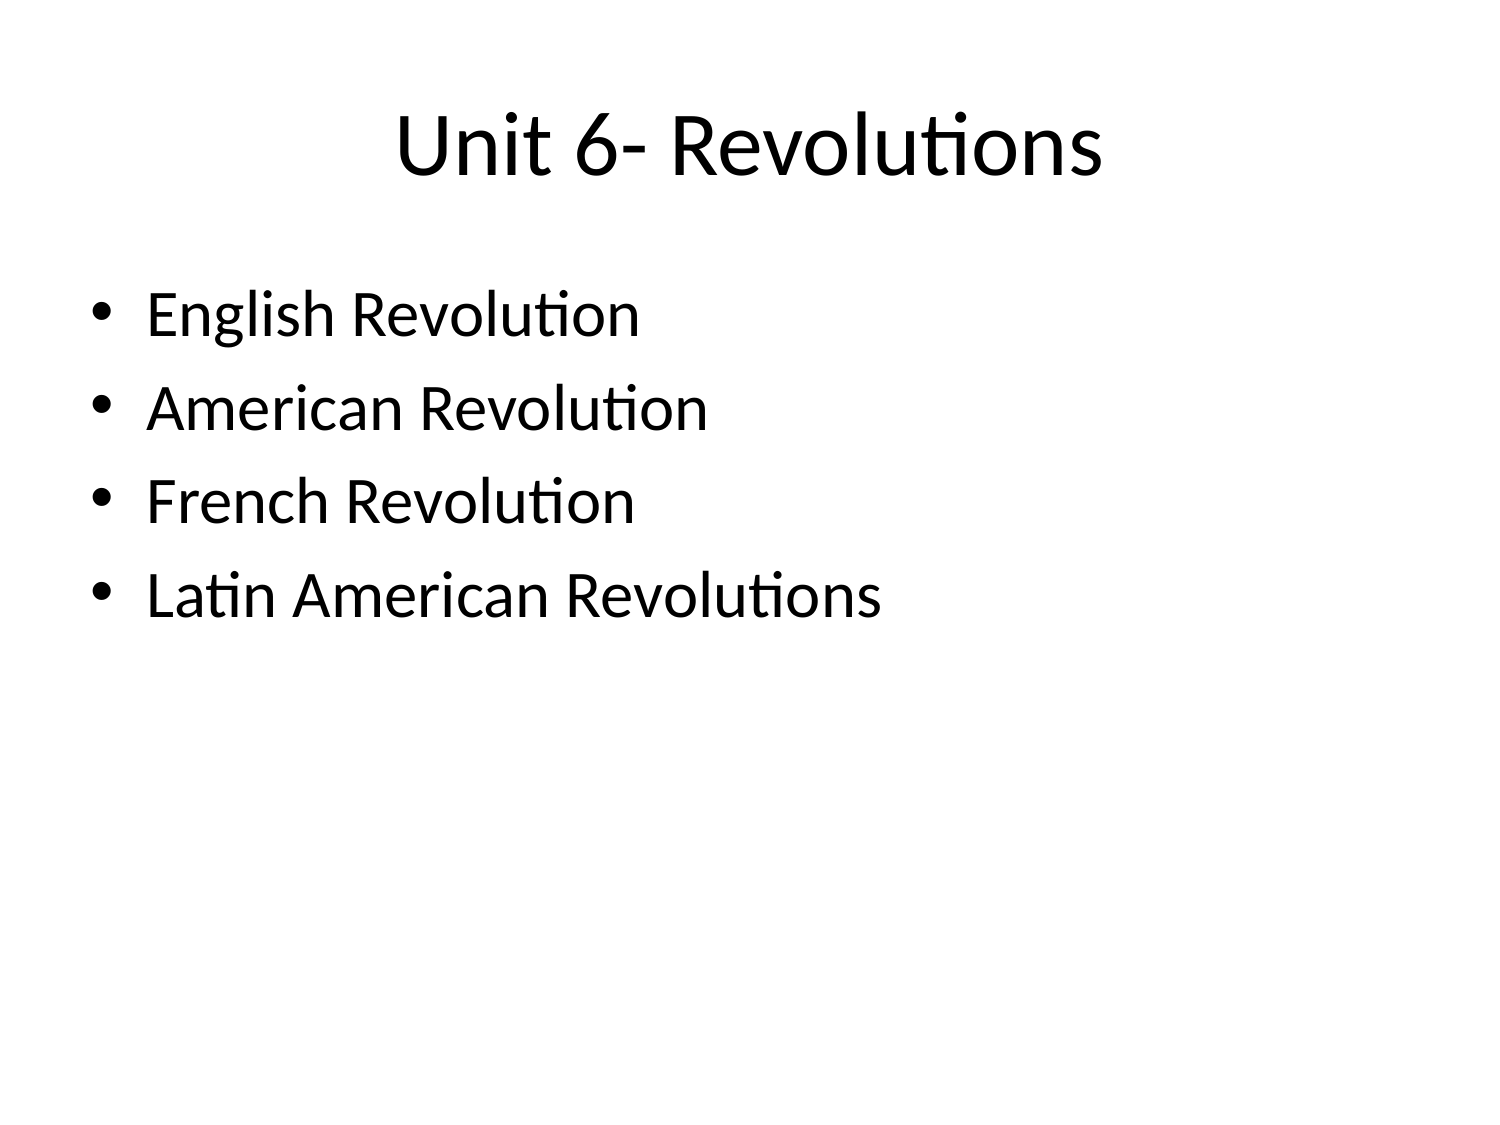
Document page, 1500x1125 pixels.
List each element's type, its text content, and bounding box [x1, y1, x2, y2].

title Unit 6- Revolutions [75, 45, 1425, 233]
list English Revolution American Revolution French Revolution Latin American Revolutions [75, 262, 1425, 1005]
